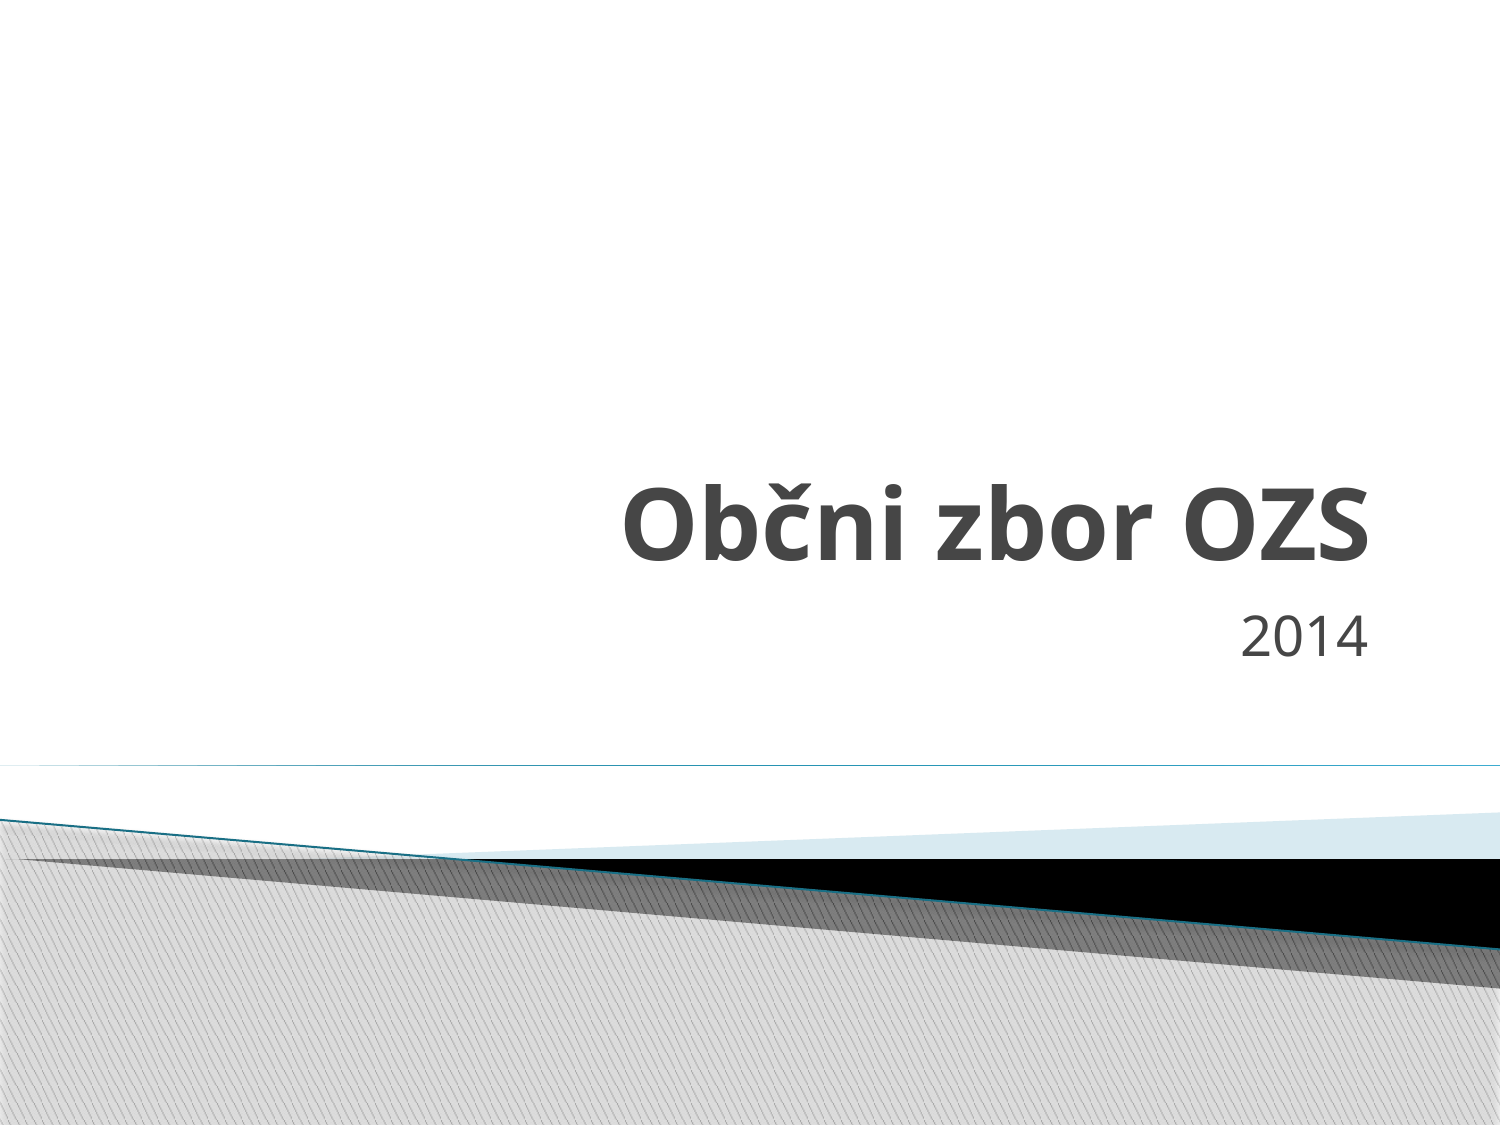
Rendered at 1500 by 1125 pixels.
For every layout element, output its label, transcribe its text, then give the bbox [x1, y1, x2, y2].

title Občni zbor OZS [112, 287, 1388, 588]
subtitle 2014 [112, 592, 1388, 790]
picture [5, 859, 1500, 989]
